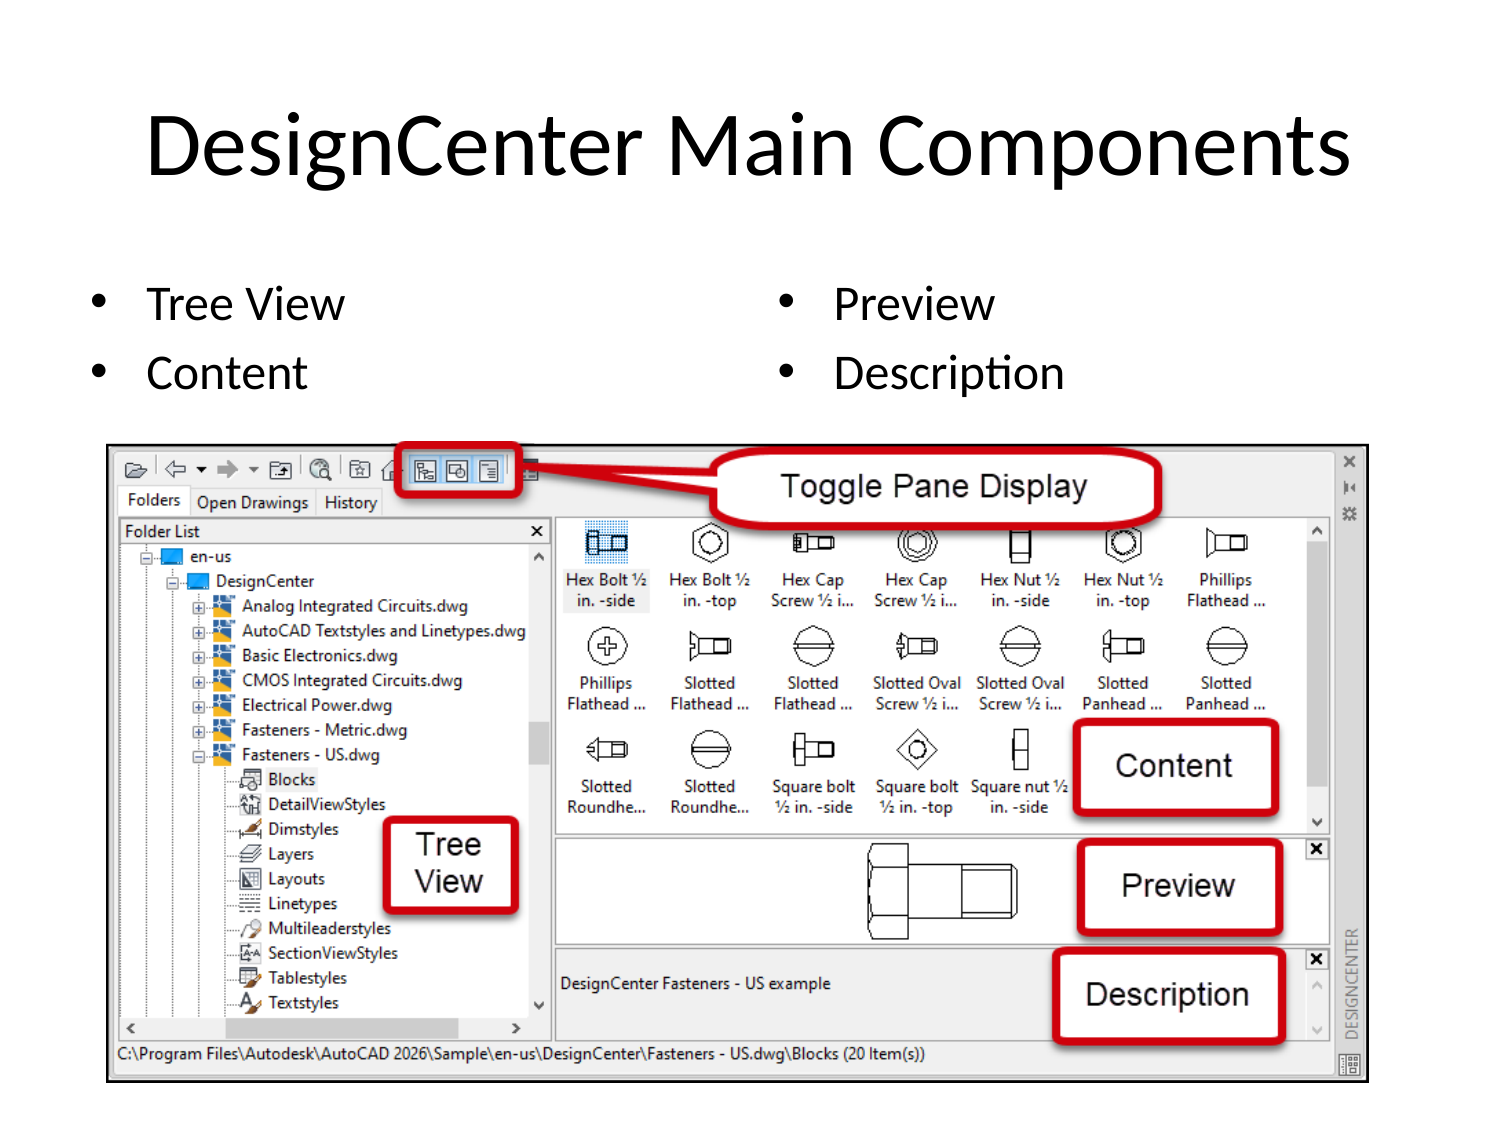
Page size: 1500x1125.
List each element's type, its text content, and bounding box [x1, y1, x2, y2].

picture [106, 440, 1369, 1083]
list Tree View Content [75, 262, 738, 1005]
list Preview Description [762, 262, 1425, 1005]
title DesignCenter Main Components [75, 45, 1425, 233]
